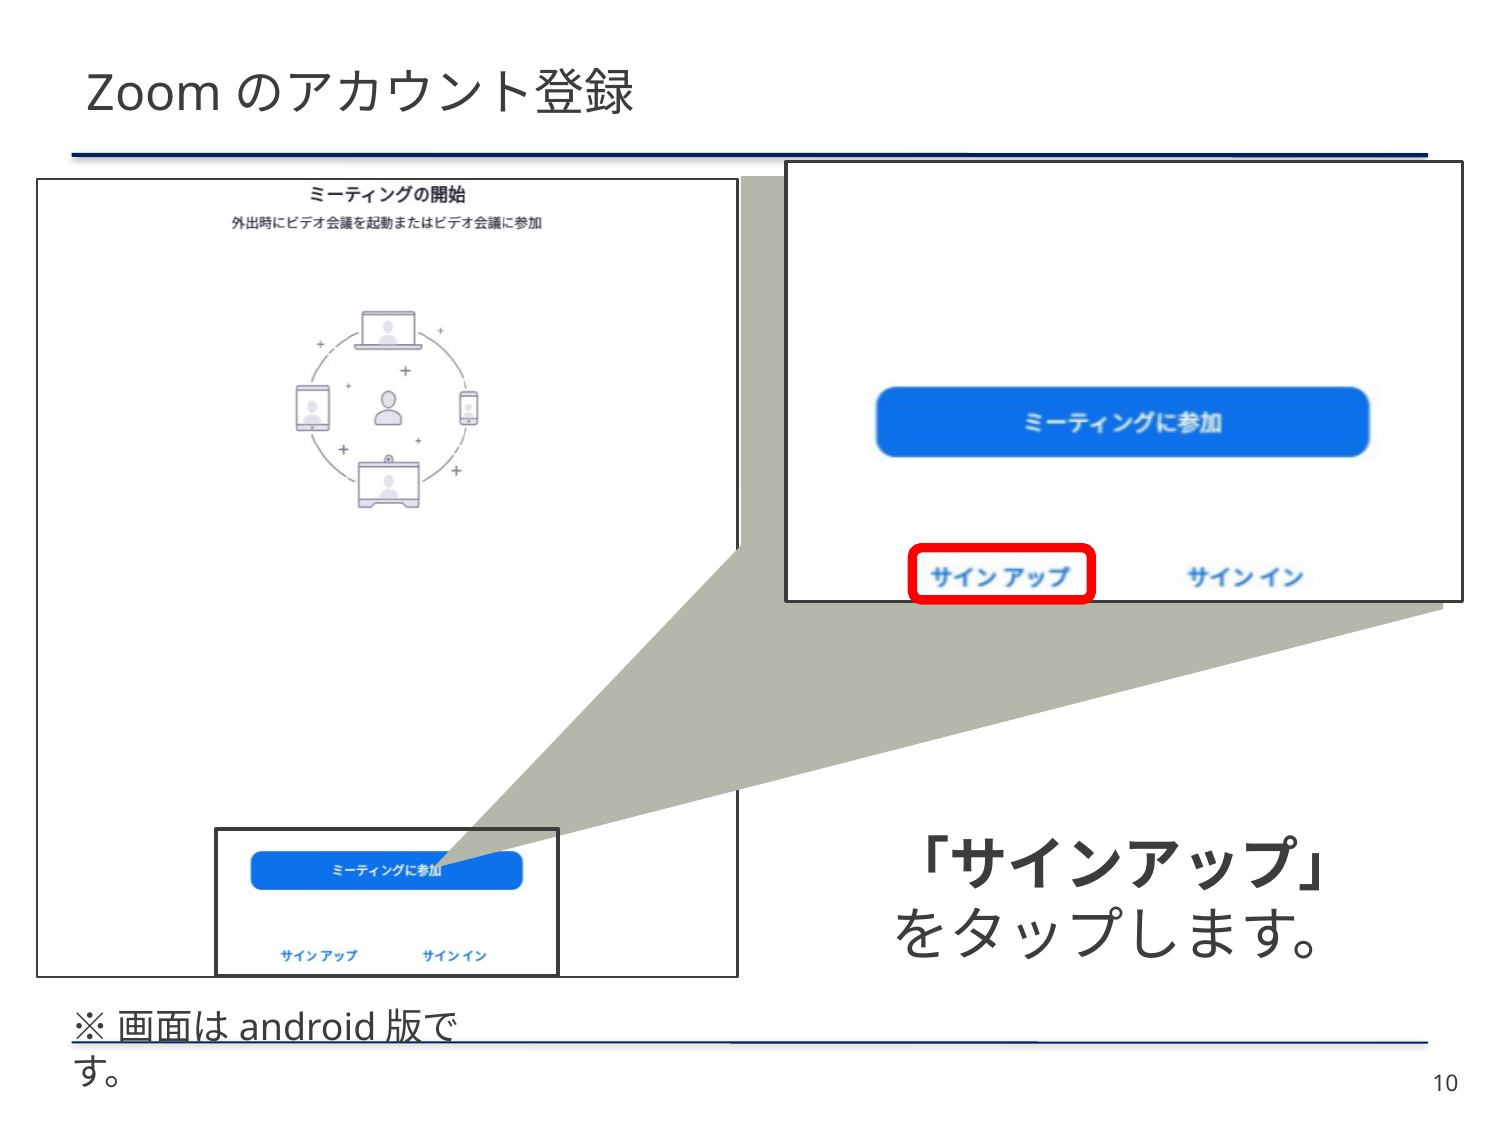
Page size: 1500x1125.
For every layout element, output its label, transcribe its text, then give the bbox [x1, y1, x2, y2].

picture [787, 162, 1461, 601]
title Zoomのアカウント登録 [71, 37, 1429, 143]
picture [37, 179, 737, 977]
text_box ※画面はandroid版です。 [55, 994, 536, 1059]
slide_number 10 [1417, 1055, 1489, 1113]
text_box 「サインアップ」 をタップします。 [876, 819, 1372, 975]
text_box [738, 173, 1446, 792]
